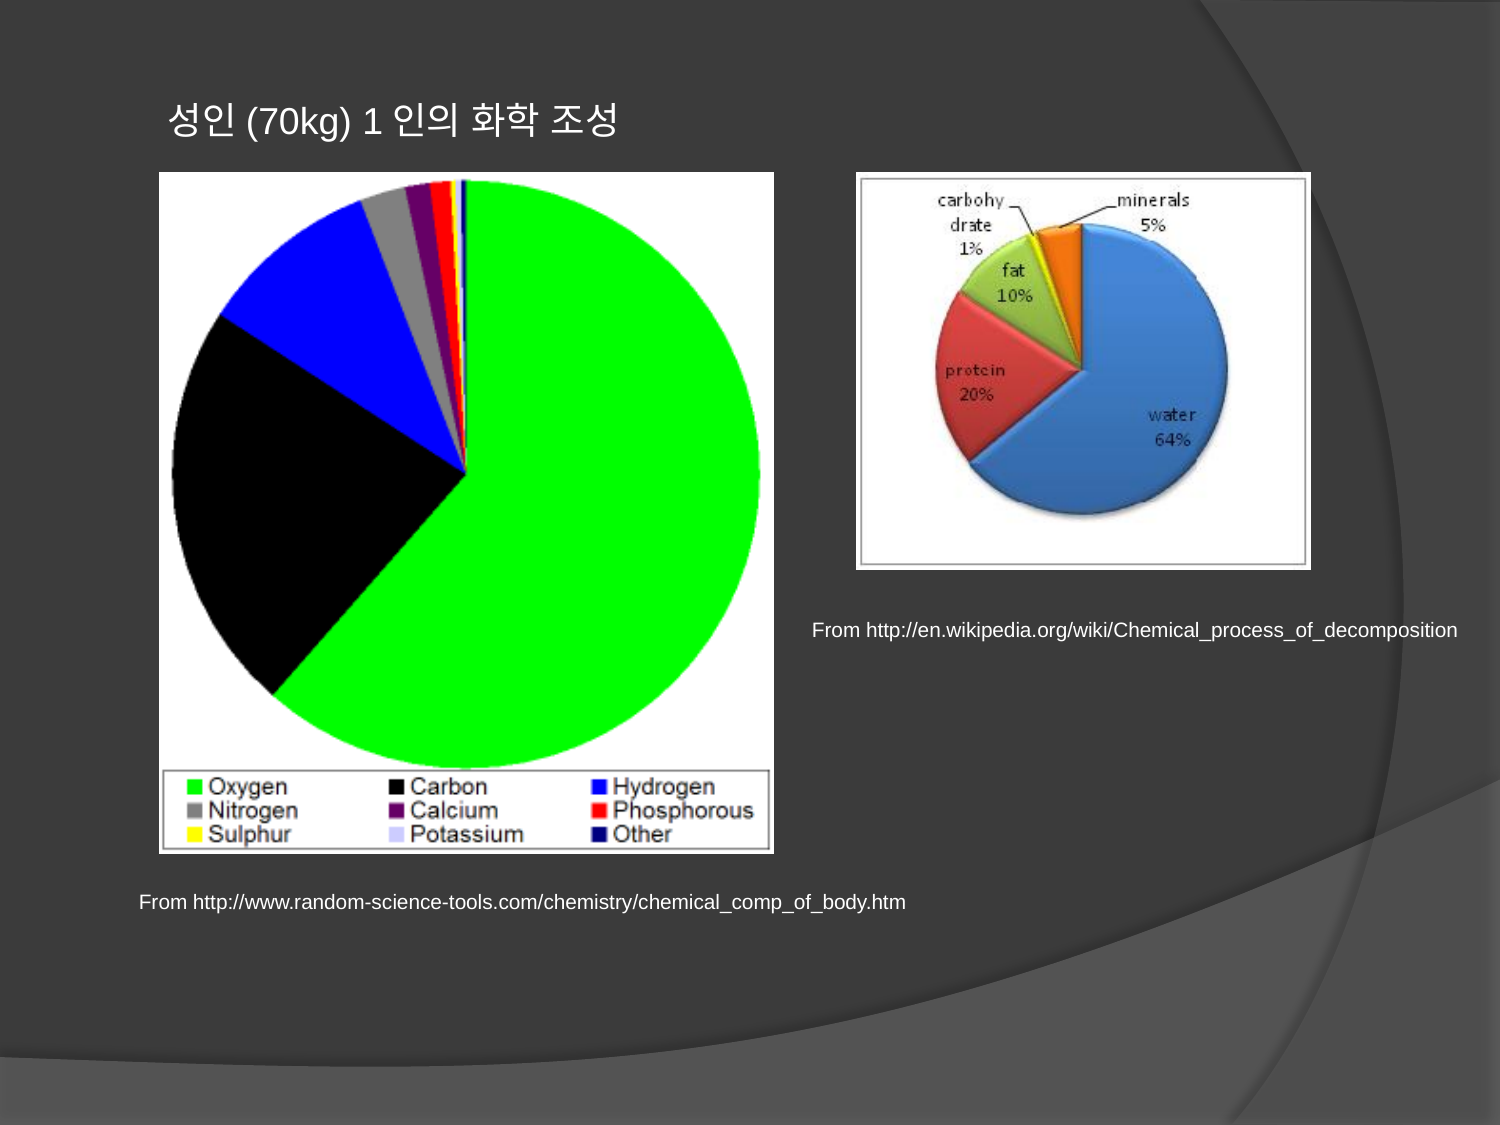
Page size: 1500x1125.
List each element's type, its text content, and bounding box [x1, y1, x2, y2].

text_box 성인(70kg) 1인의 화학 조성 [153, 89, 636, 150]
picture [856, 172, 1312, 570]
text_box From http://en.wikipedia.org/wiki/Chemical_process_of_decomposition [797, 609, 1500, 650]
text_box From http://www.random-science-tools.com/chemistry/chemical_comp_of_body.htm [123, 881, 998, 922]
picture [159, 172, 774, 854]
